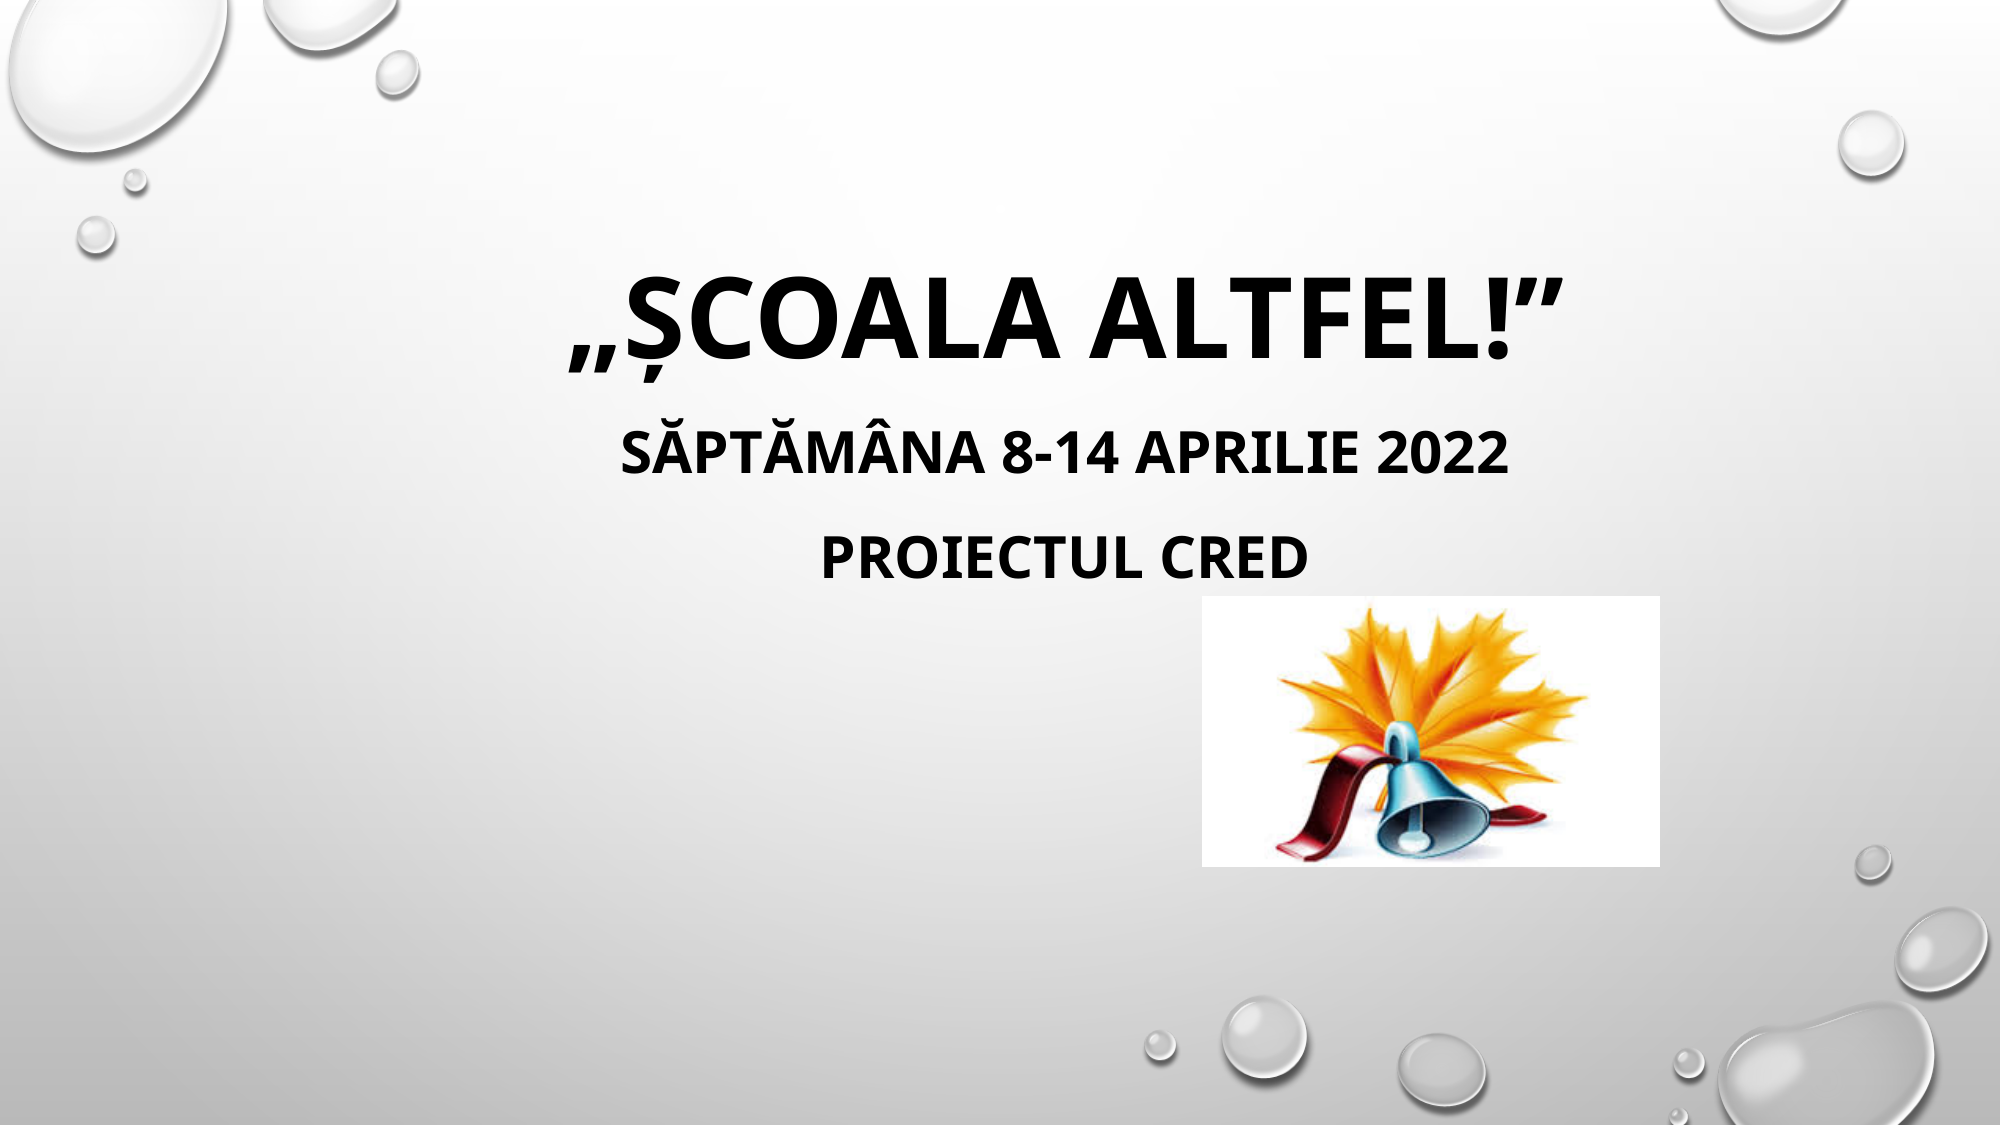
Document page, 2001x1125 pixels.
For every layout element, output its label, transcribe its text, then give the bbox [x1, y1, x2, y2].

picture [0, 0, 2000, 1125]
list „Școala Altfel!” săptămâna 8-14 aprilie 2022 Proiectul cred [243, 211, 1887, 950]
